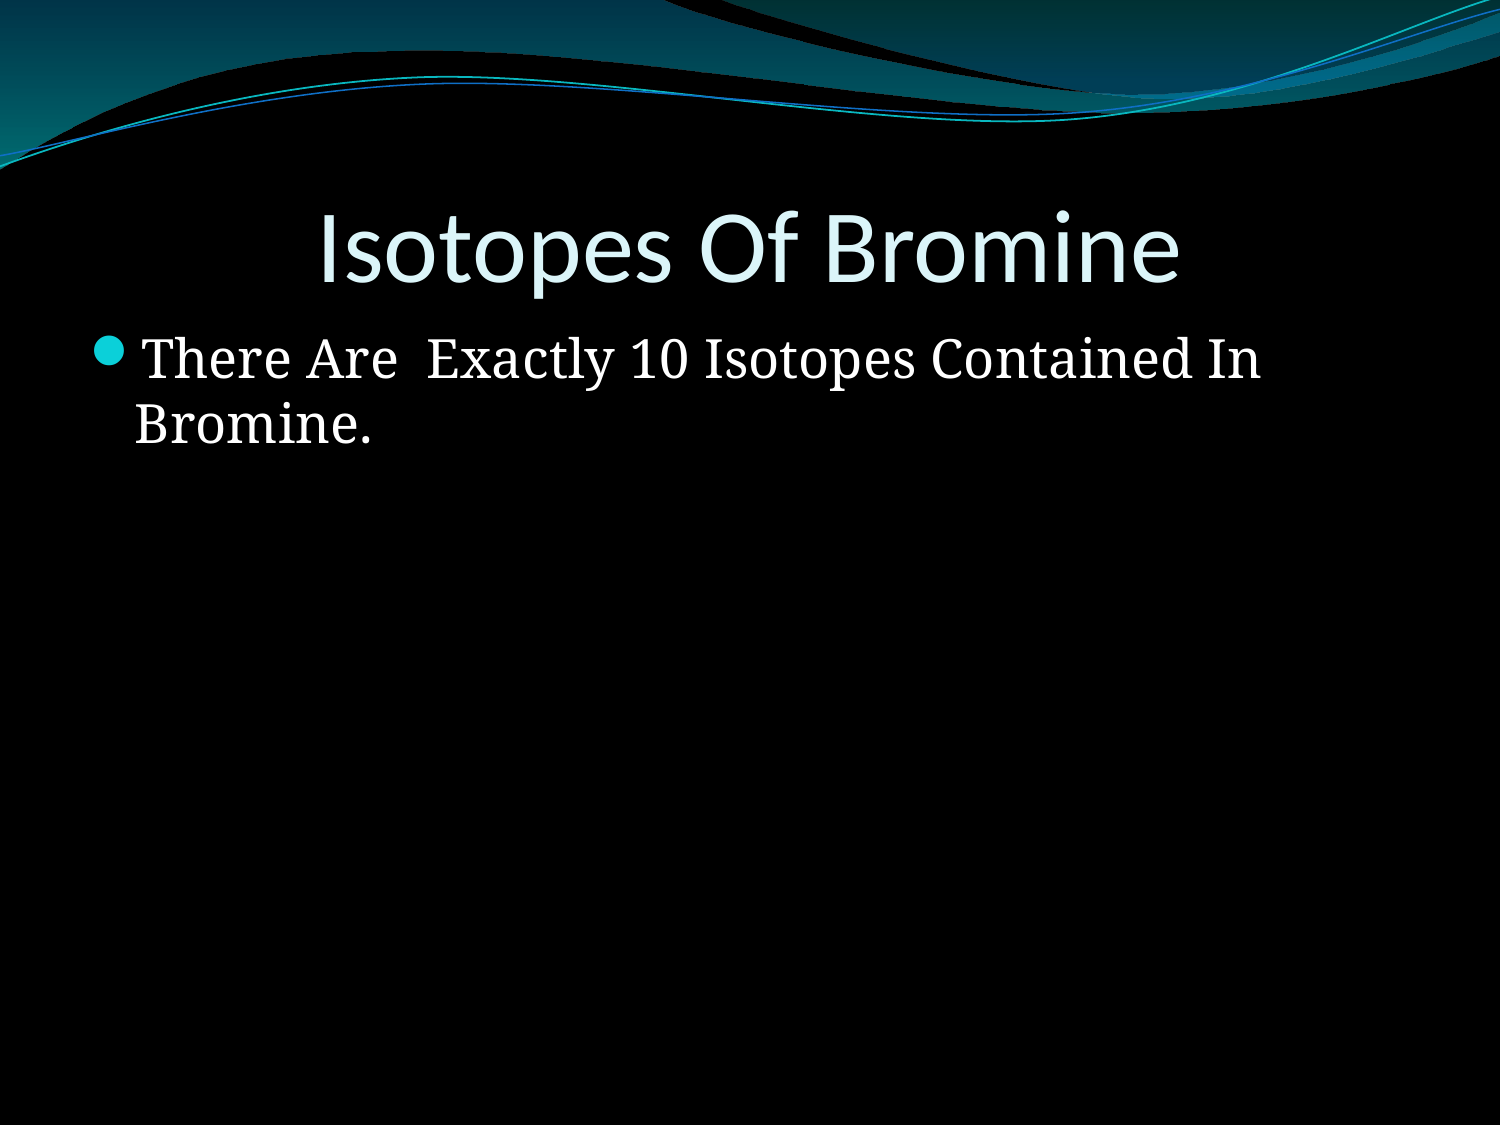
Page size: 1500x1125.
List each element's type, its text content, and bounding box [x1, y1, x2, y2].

list There Are Exactly 10 Isotopes Contained In Bromine. [75, 317, 1425, 1038]
title Isotopes Of Bromine [75, 115, 1425, 303]
